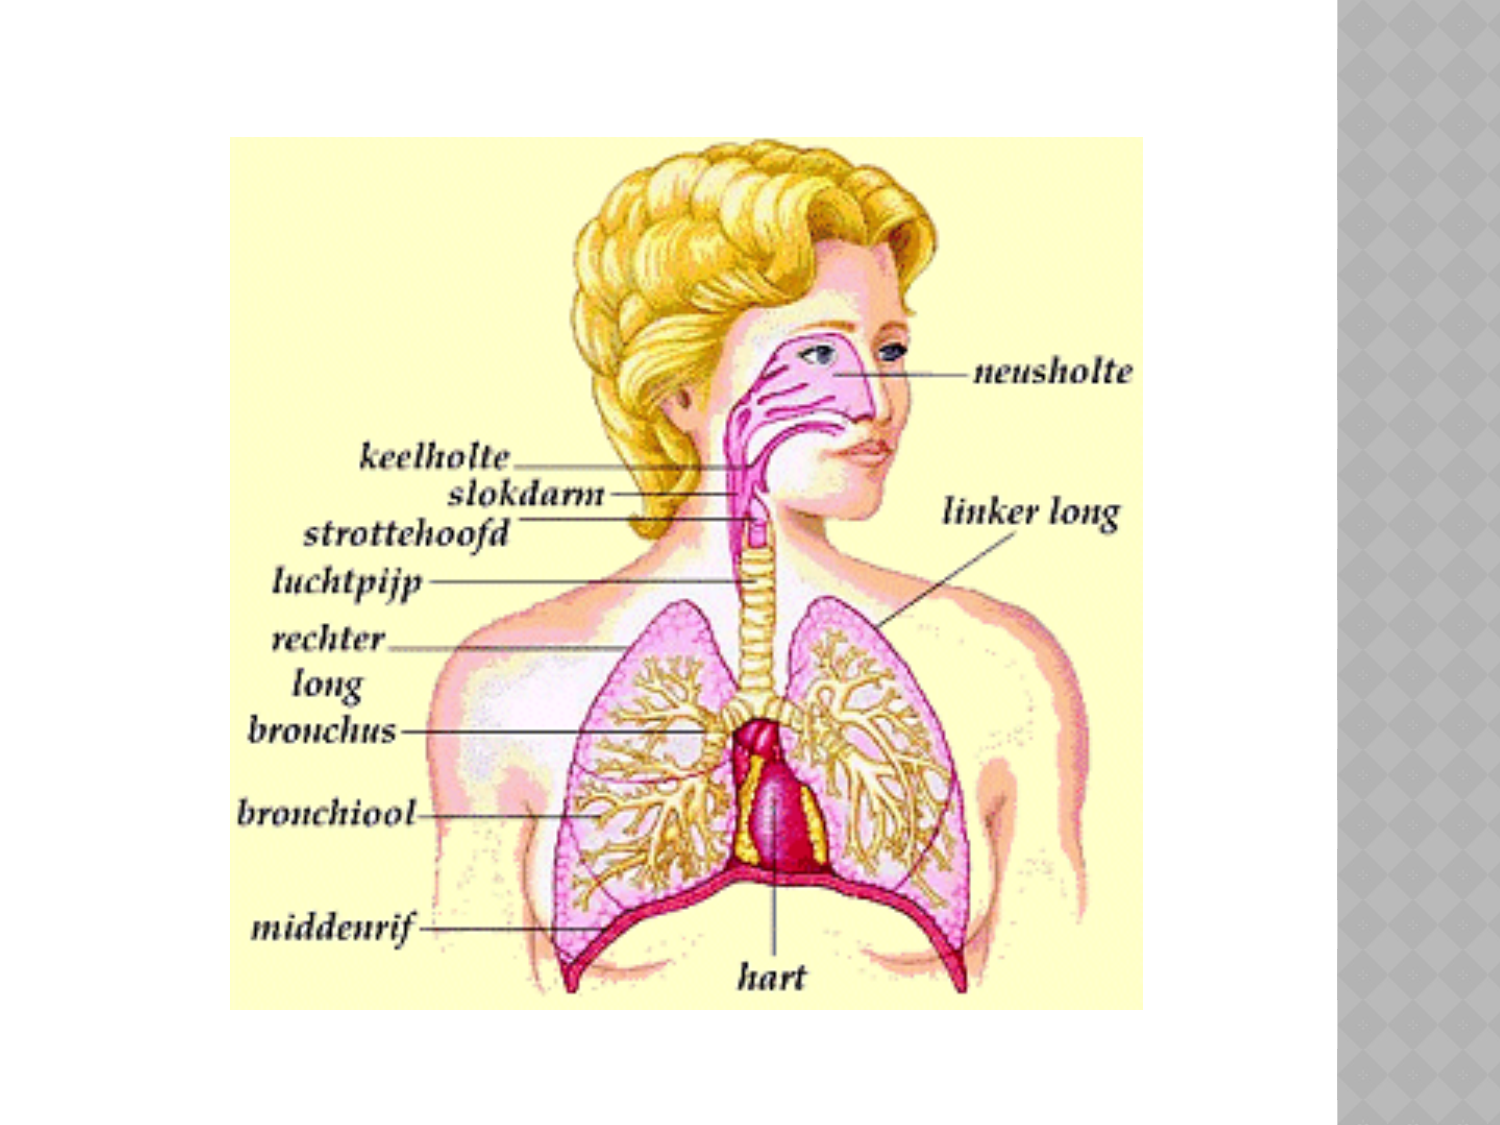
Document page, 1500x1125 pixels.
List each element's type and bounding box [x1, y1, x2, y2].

picture [229, 136, 1144, 1010]
